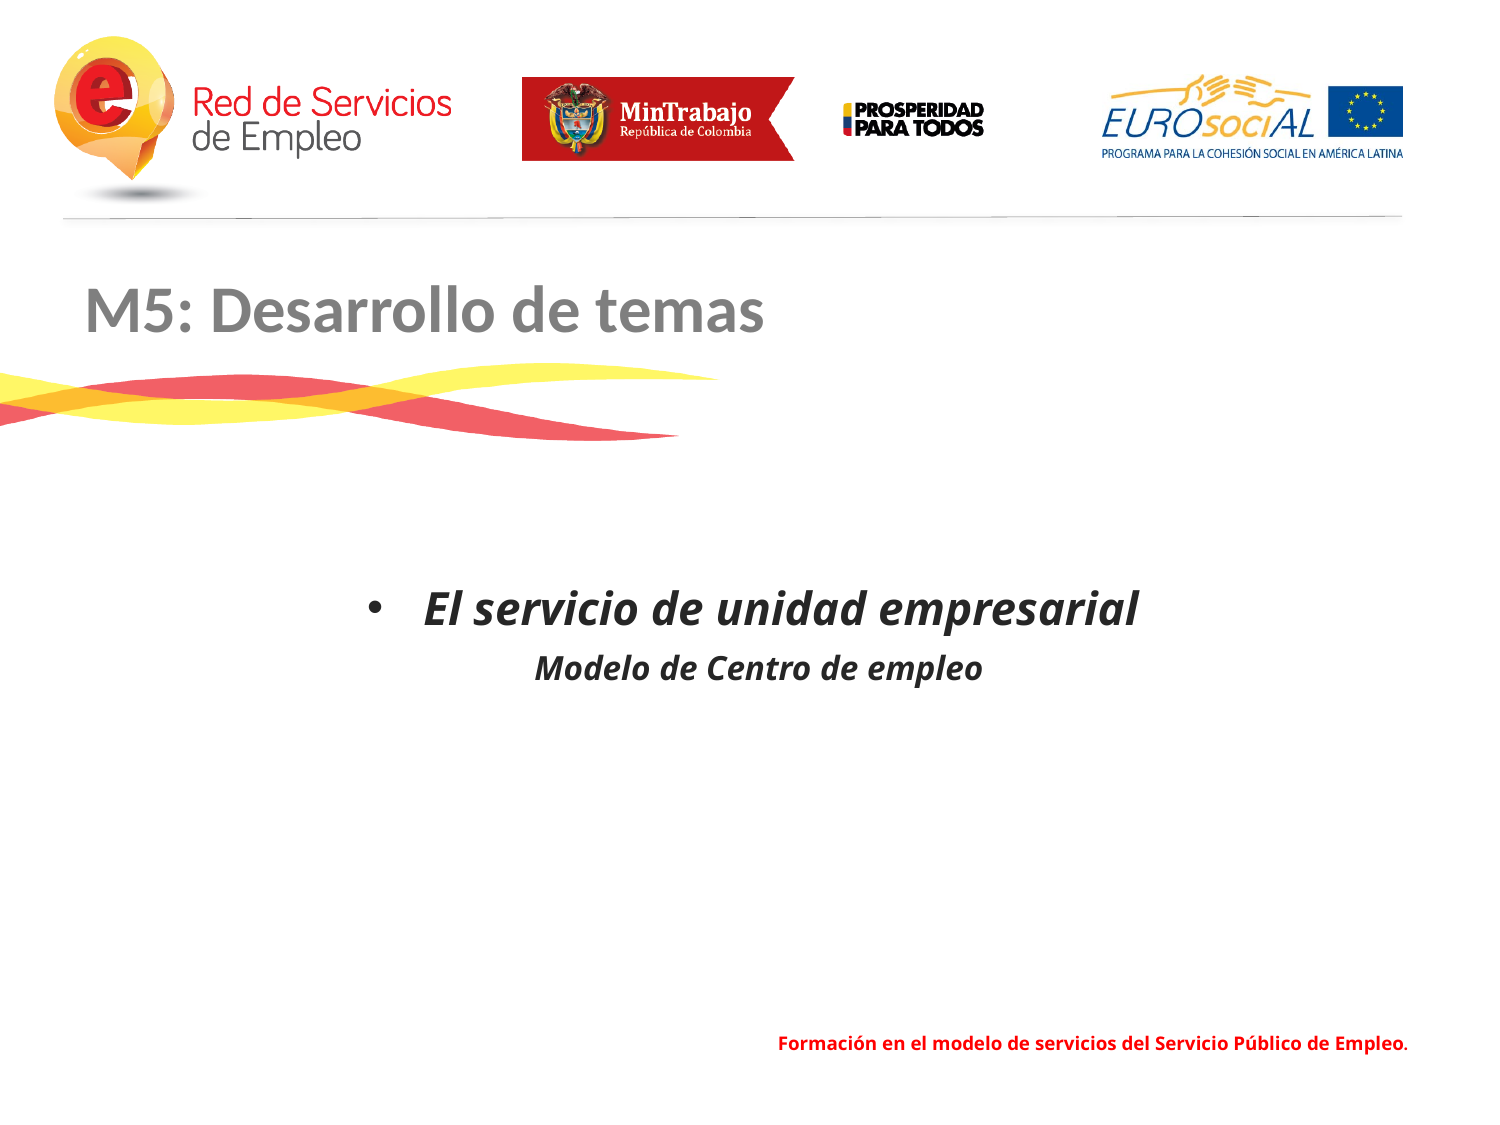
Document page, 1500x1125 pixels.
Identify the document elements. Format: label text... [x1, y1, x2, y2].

picture [521, 77, 987, 162]
picture [1102, 74, 1403, 158]
text_box M5: Desarrollo de temas [70, 258, 1202, 353]
text_box El servicio de unidad empresarial Modelo de Centro de empleo [35, 572, 1471, 802]
picture [54, 35, 452, 205]
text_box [62, 215, 1403, 220]
text_box [23, 472, 1458, 703]
title Formación en el modelo de servicios del Servicio Público de Empleo. [720, 999, 1471, 1088]
picture [0, 358, 721, 441]
